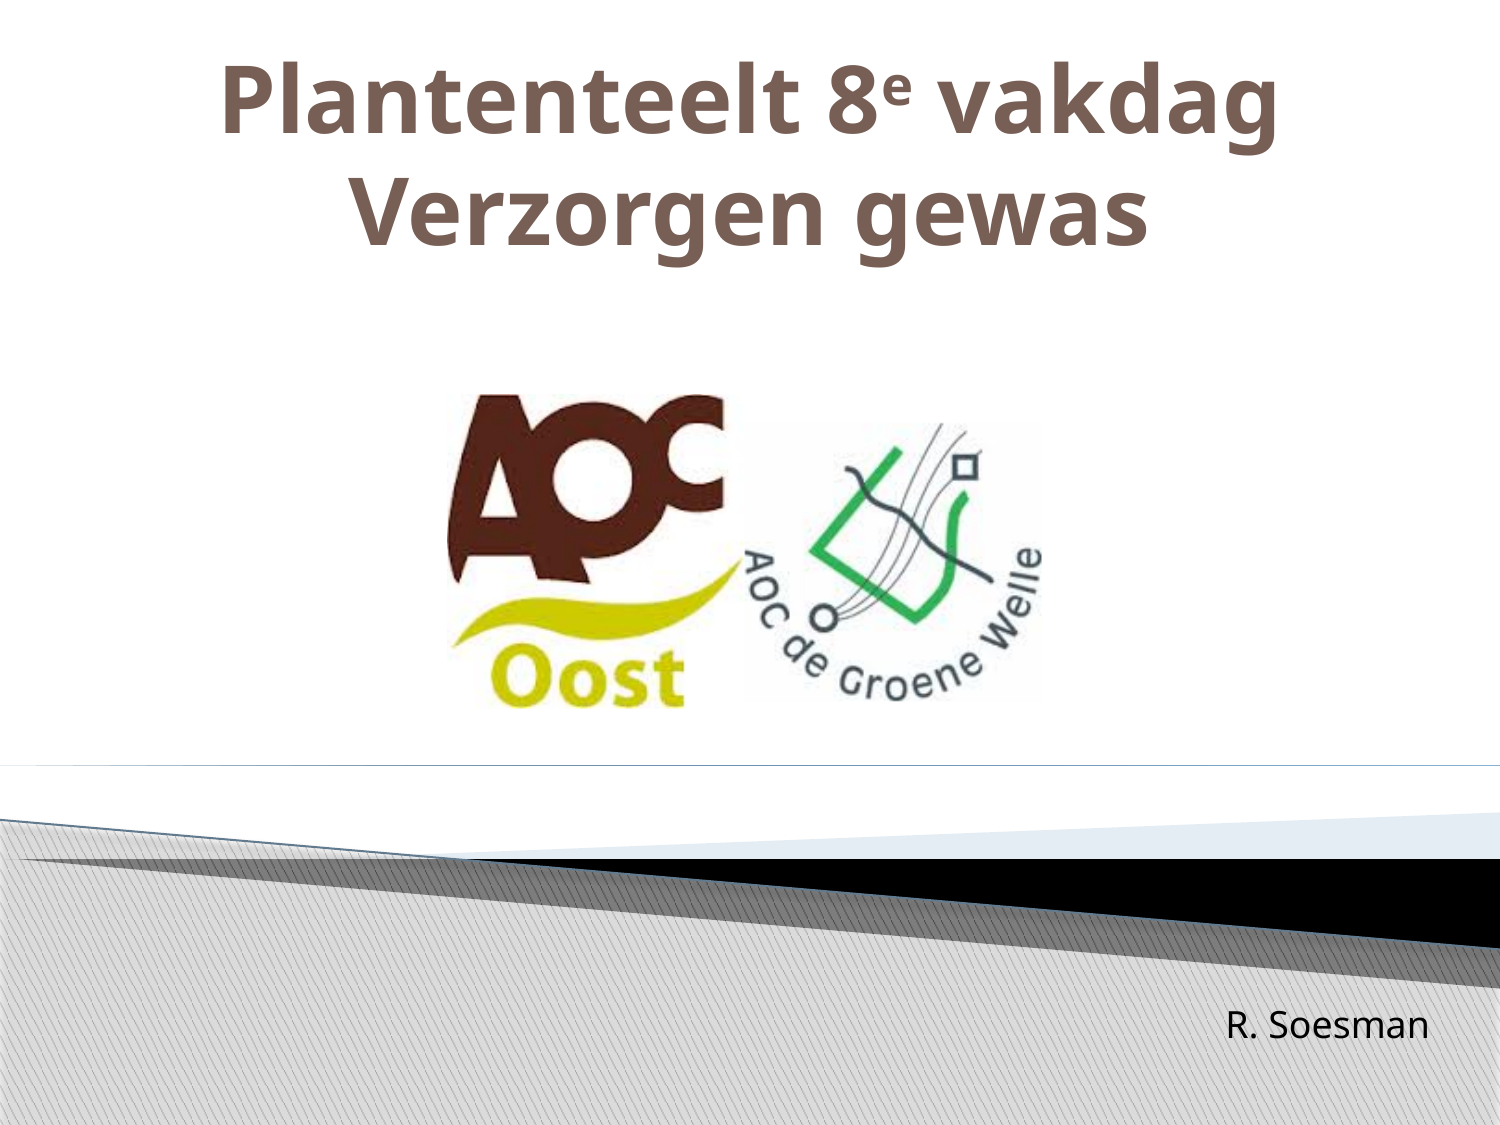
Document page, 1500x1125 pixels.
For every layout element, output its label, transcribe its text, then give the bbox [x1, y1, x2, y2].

text_box R. Soesman [1210, 993, 1500, 1054]
picture [5, 859, 1500, 989]
title Plantenteelt 8e vakdag Verzorgen gewas [112, 30, 1388, 273]
picture [447, 393, 1053, 732]
